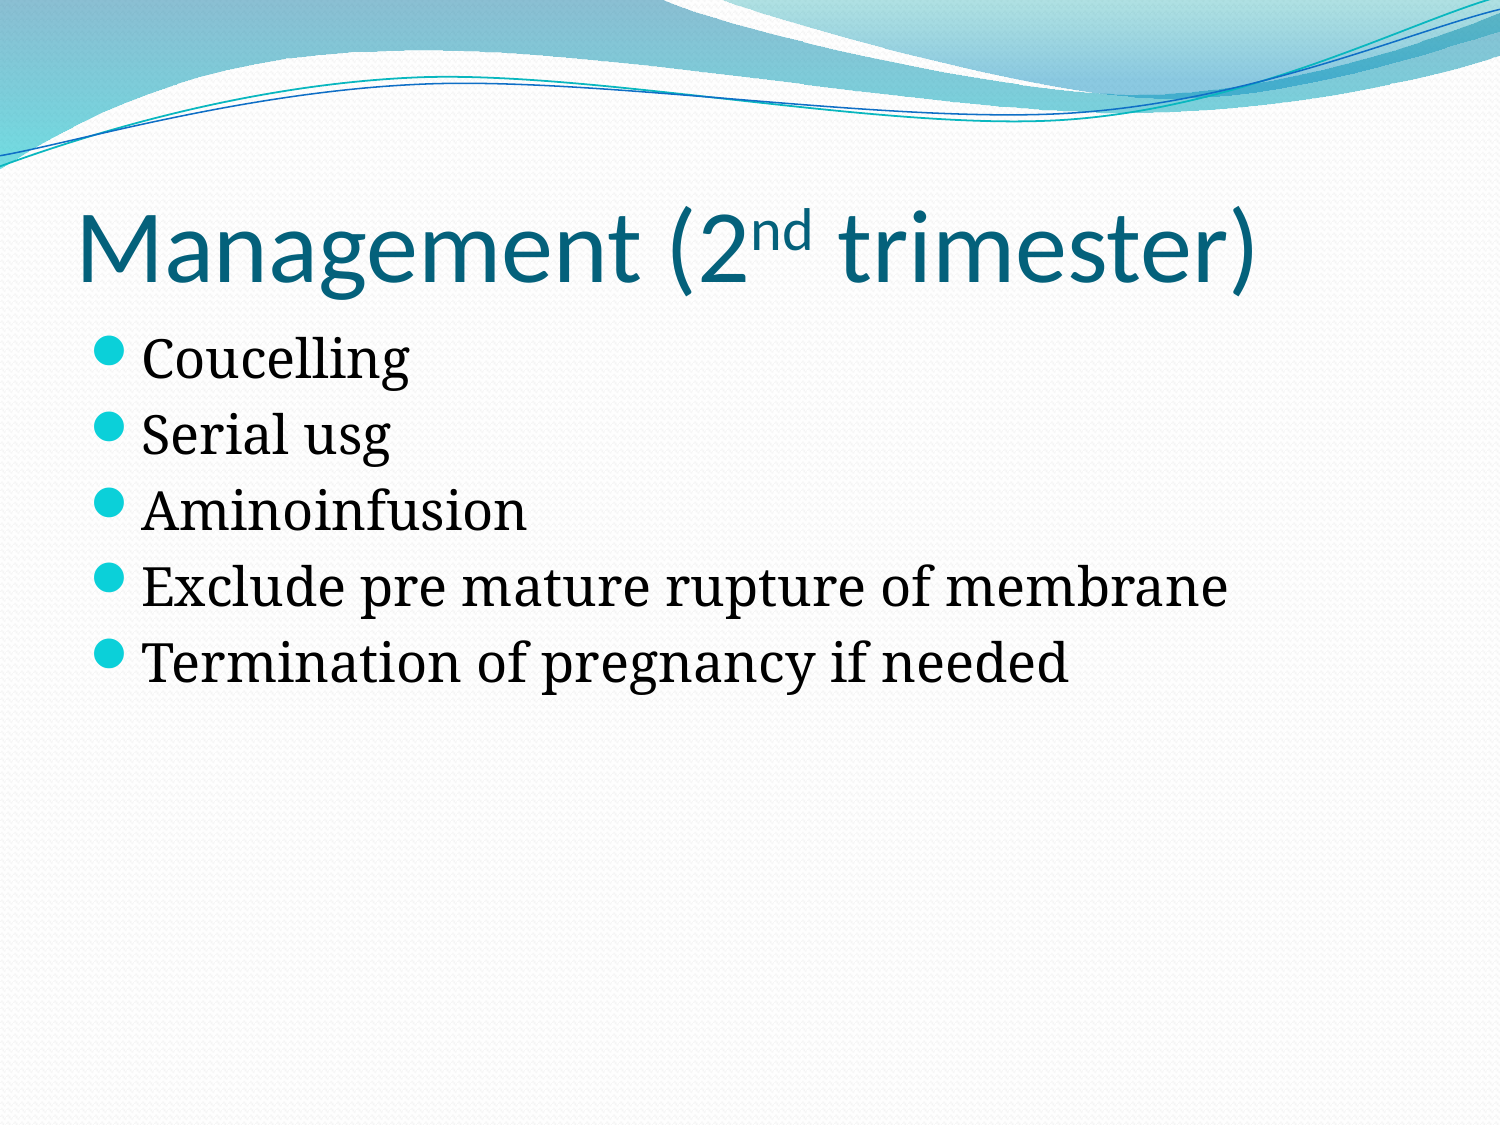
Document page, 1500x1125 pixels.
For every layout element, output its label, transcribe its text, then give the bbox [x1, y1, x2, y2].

title Management (2nd trimester) [75, 115, 1425, 303]
list Coucelling Serial usg Aminoinfusion Exclude pre mature rupture of membrane Termination of pregnancy if needed [75, 317, 1425, 1038]
